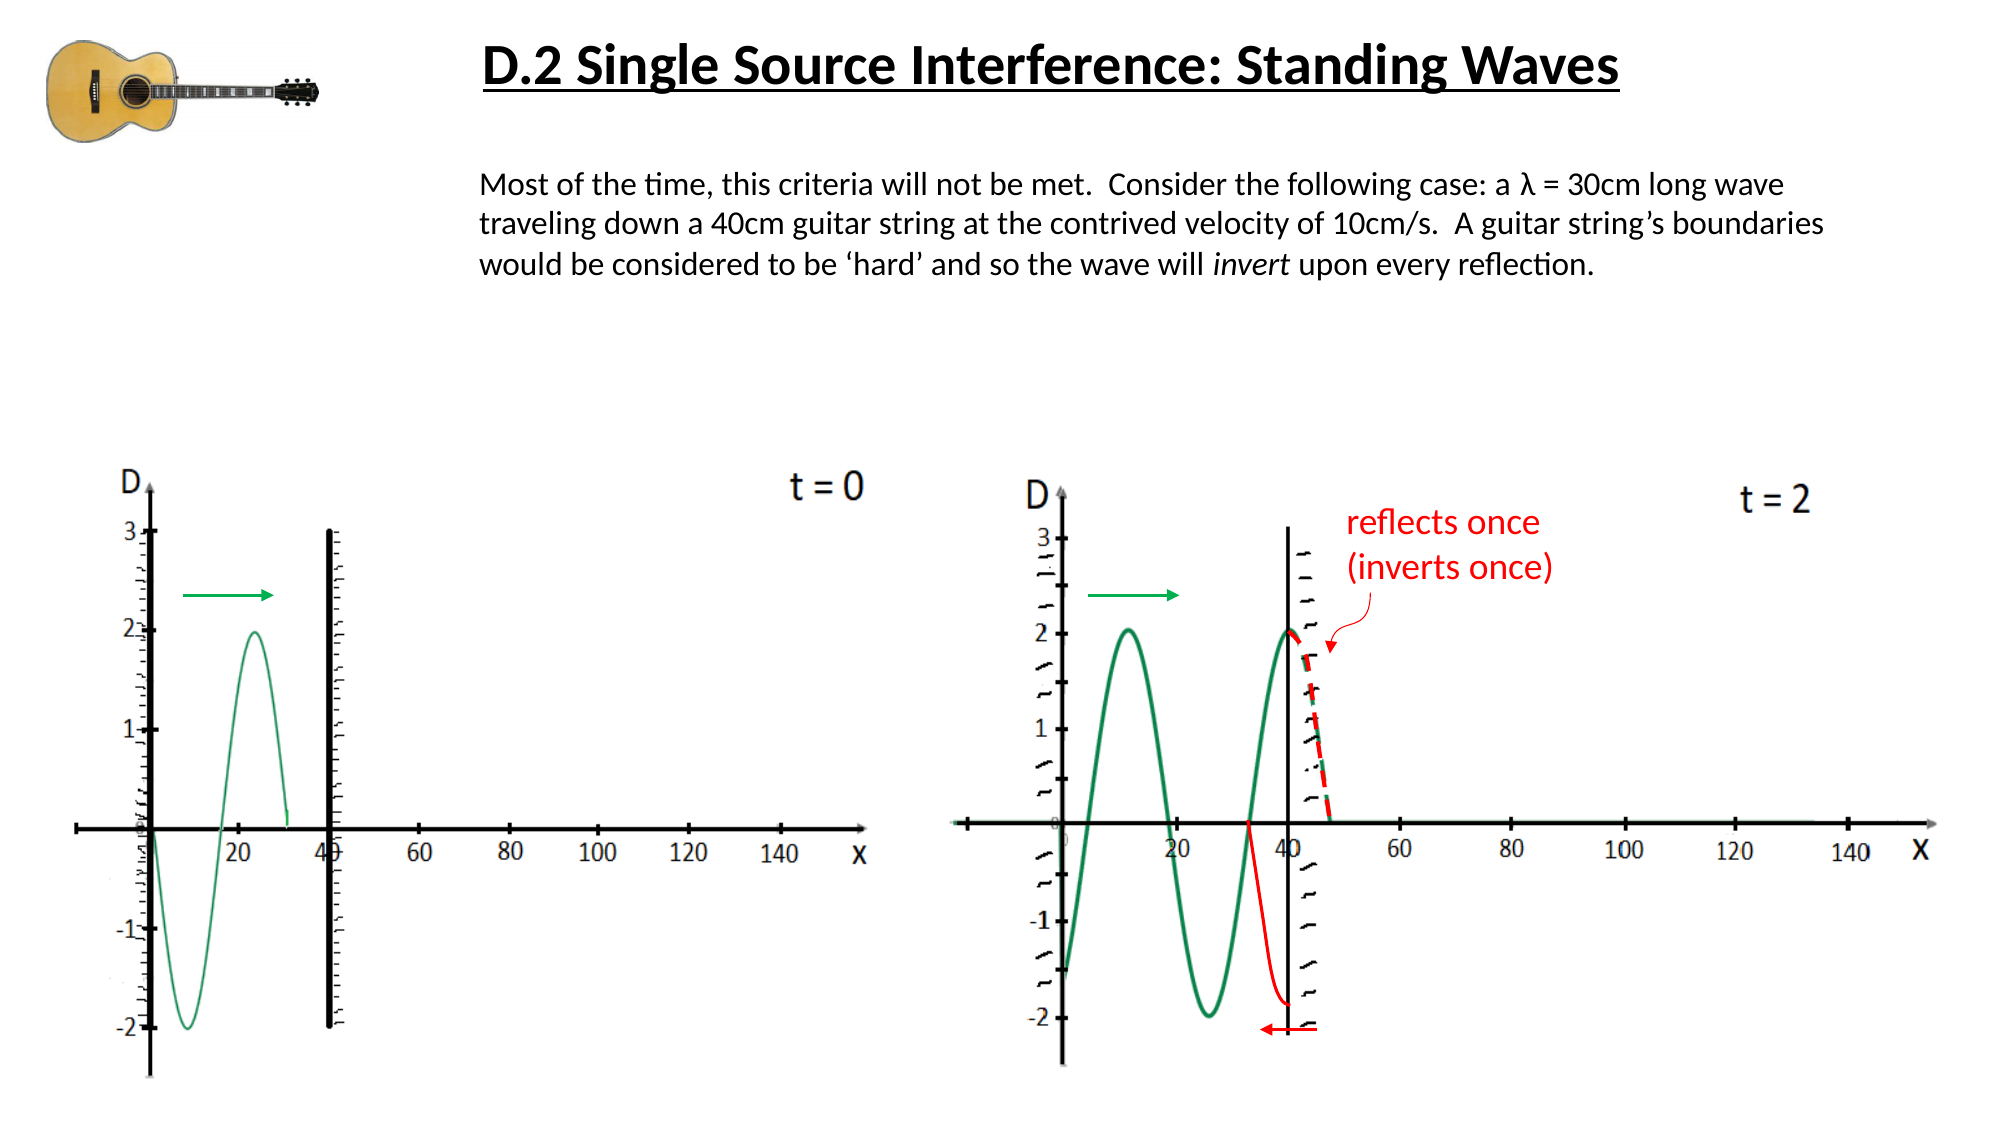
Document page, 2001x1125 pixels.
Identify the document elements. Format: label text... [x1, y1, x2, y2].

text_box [42, 455, 887, 1100]
text_box Most of the time, this criteria will not be met. Consider the following case: a λ = 30cm long wave traveling down a 40cm guitar string at the contrived velocity of 10cm/s. A guitar string’s boundaries would be considered to be ‘hard’ and so the wave will invert upon every reflection. [464, 154, 1863, 289]
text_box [44, 30, 321, 154]
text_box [1319, 602, 1381, 644]
text_box D.2 Single Source Interference: Standing Waves [467, 35, 1719, 119]
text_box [926, 466, 1958, 1088]
